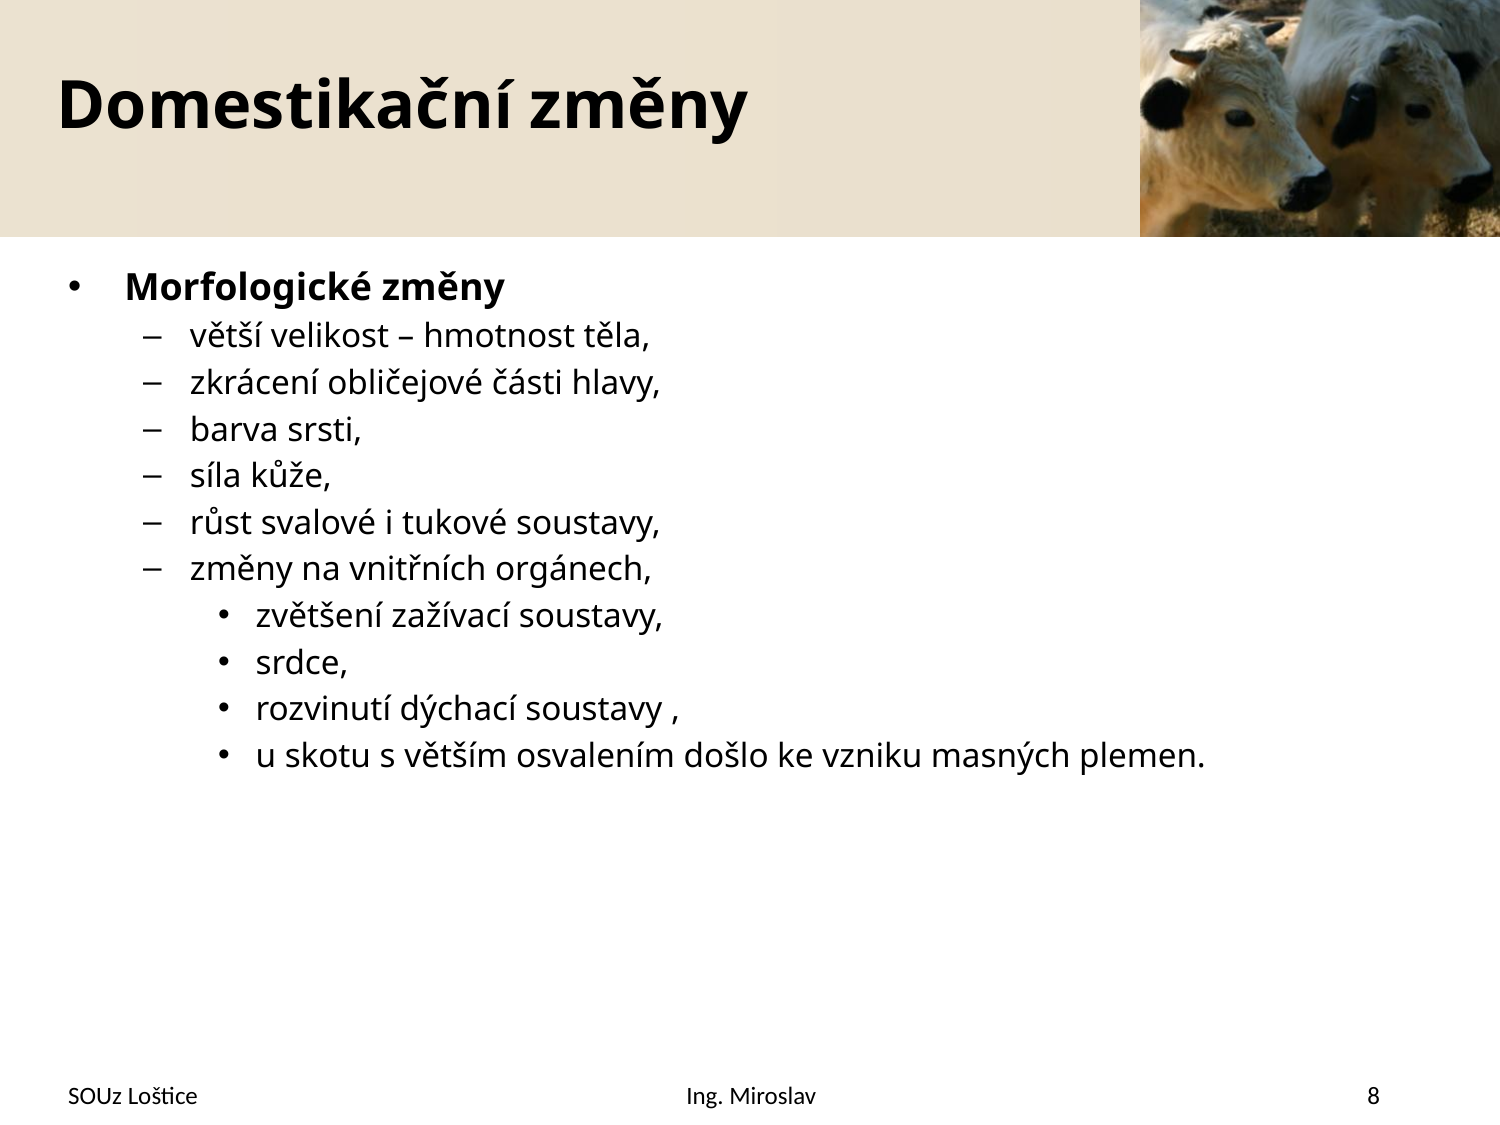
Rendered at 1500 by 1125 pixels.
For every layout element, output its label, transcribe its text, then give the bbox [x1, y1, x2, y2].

slide_number 8 [1045, 1095, 1396, 1125]
slide_number SOUz Loštice [53, 1095, 404, 1125]
picture [1140, 0, 1500, 237]
footer Ing. Miroslav [513, 1095, 989, 1125]
title Domestikační změny [40, 42, 1129, 162]
list Morfologické změny větší velikost – hmotnost těla, zkrácení obličejové části hlavy, barva srsti, síla kůže, růst svalové i tukové soustavy, změny na vnitřních orgánech, zvětšení zažívací soustavy, srdce, rozvinutí dýchací soustavy , u skotu s větším osvalením došlo ke vzniku masných plemen. [52, 255, 1471, 1095]
